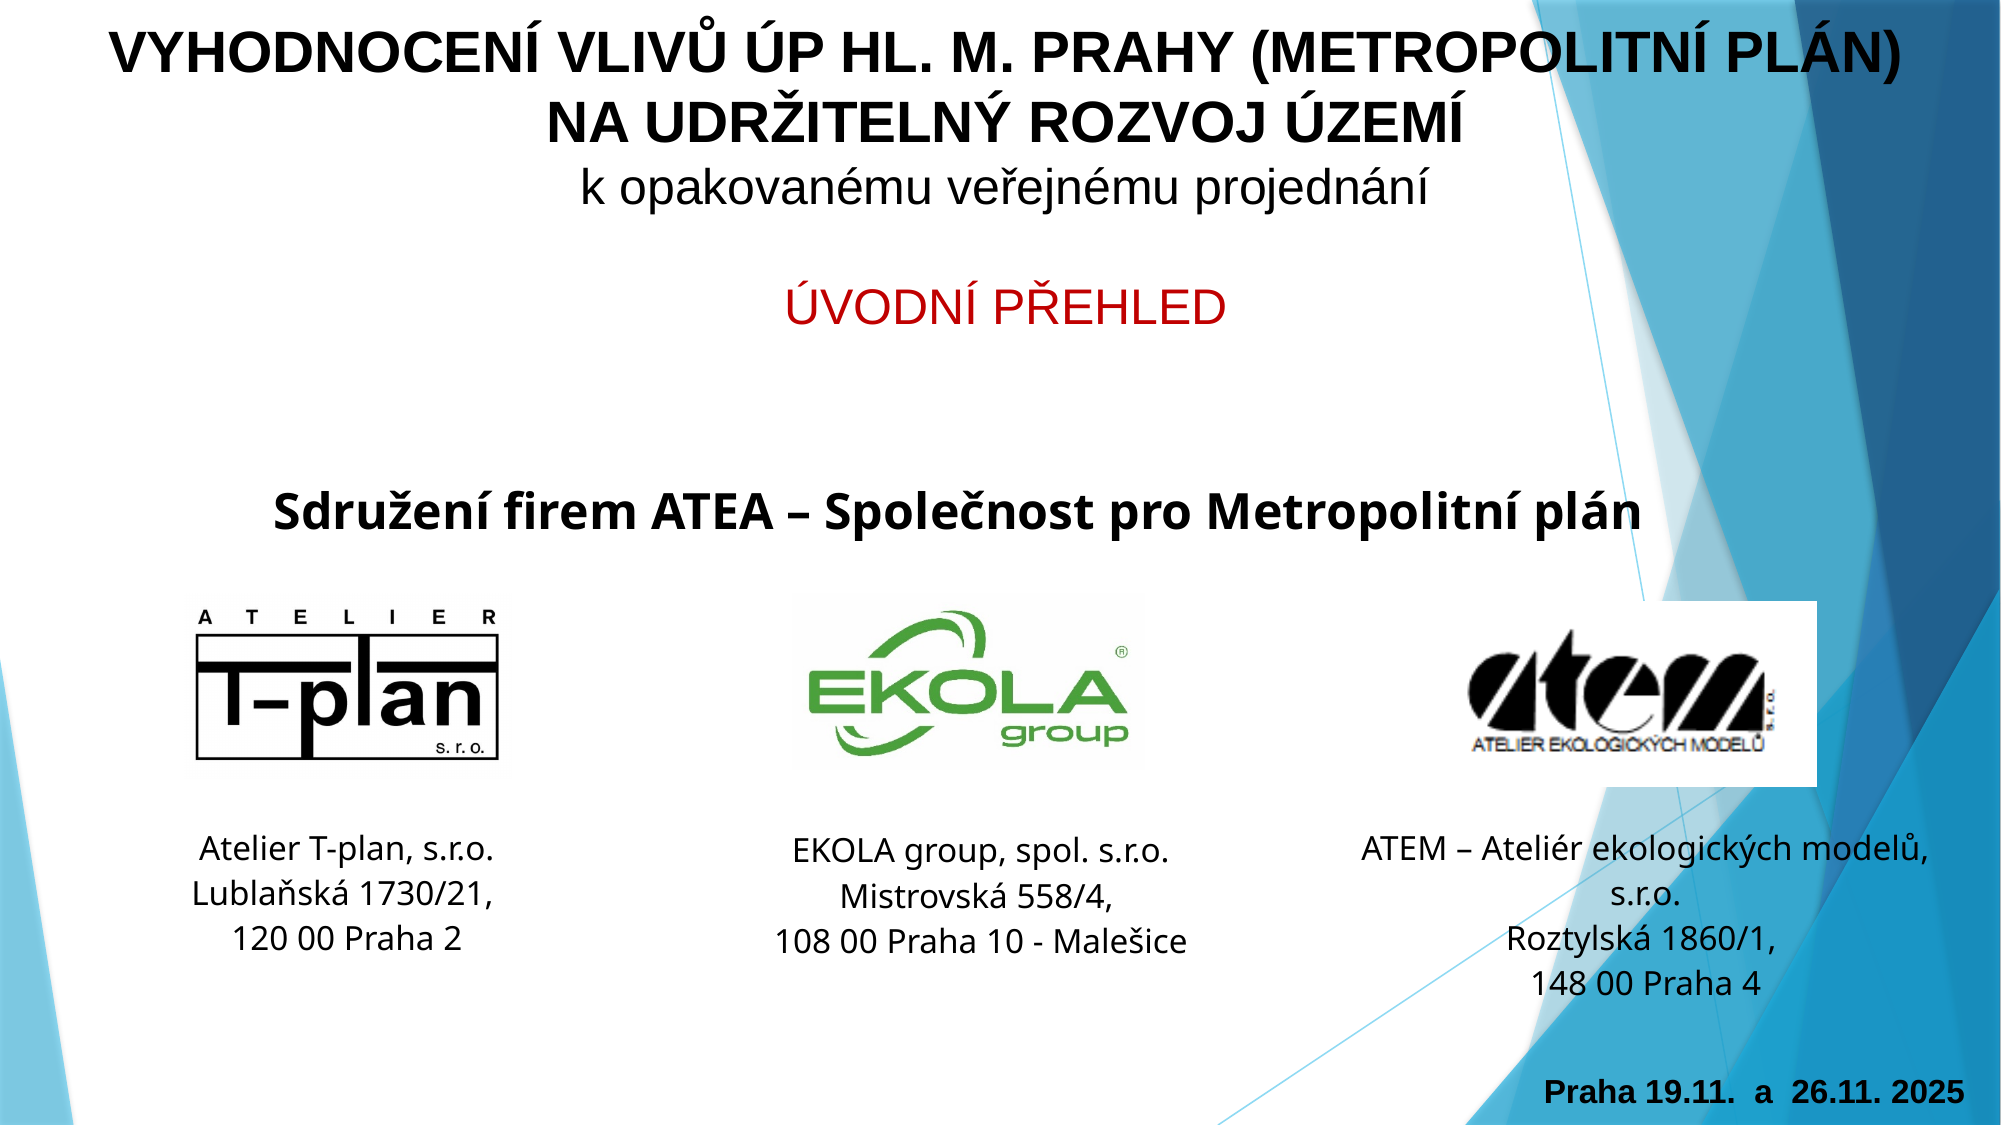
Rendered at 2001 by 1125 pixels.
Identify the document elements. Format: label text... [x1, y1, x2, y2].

list [0, 562, 662, 882]
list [184, 593, 512, 780]
title VYHODNOCENÍ VLIVŮ ÚP HL. M. PRAHY (METROPOLITNÍ PLÁN) NA UDRŽITELNÝ ROZVOJ ÚZEMÍ k opakovanému veřejnému projednání ÚVODNÍ PŘEHLED [31, 6, 1981, 369]
table_header Atelier T-plan, s.r.o. Lublaňská 1730/21, 120 00 Praha 2 [43, 569, 651, 1008]
table_header ATEM – Ateliér ekologických modelů, s.r.o. Roztylská 1860/1, 148 00 Praha 4 [1311, 569, 1980, 1008]
picture [1437, 600, 1817, 787]
text_box Praha 19.11. a 26.11. 2025 [1413, 1062, 1981, 1118]
text_box Sdružení firem ATEA – Společnost pro Metropolitní plán [31, 471, 1886, 547]
table_header EKOLA group, spol. s.r.o. Mistrovská 558/4, 108 00 Praha 10 - Malešice [651, 569, 1311, 1008]
picture [791, 592, 1146, 770]
